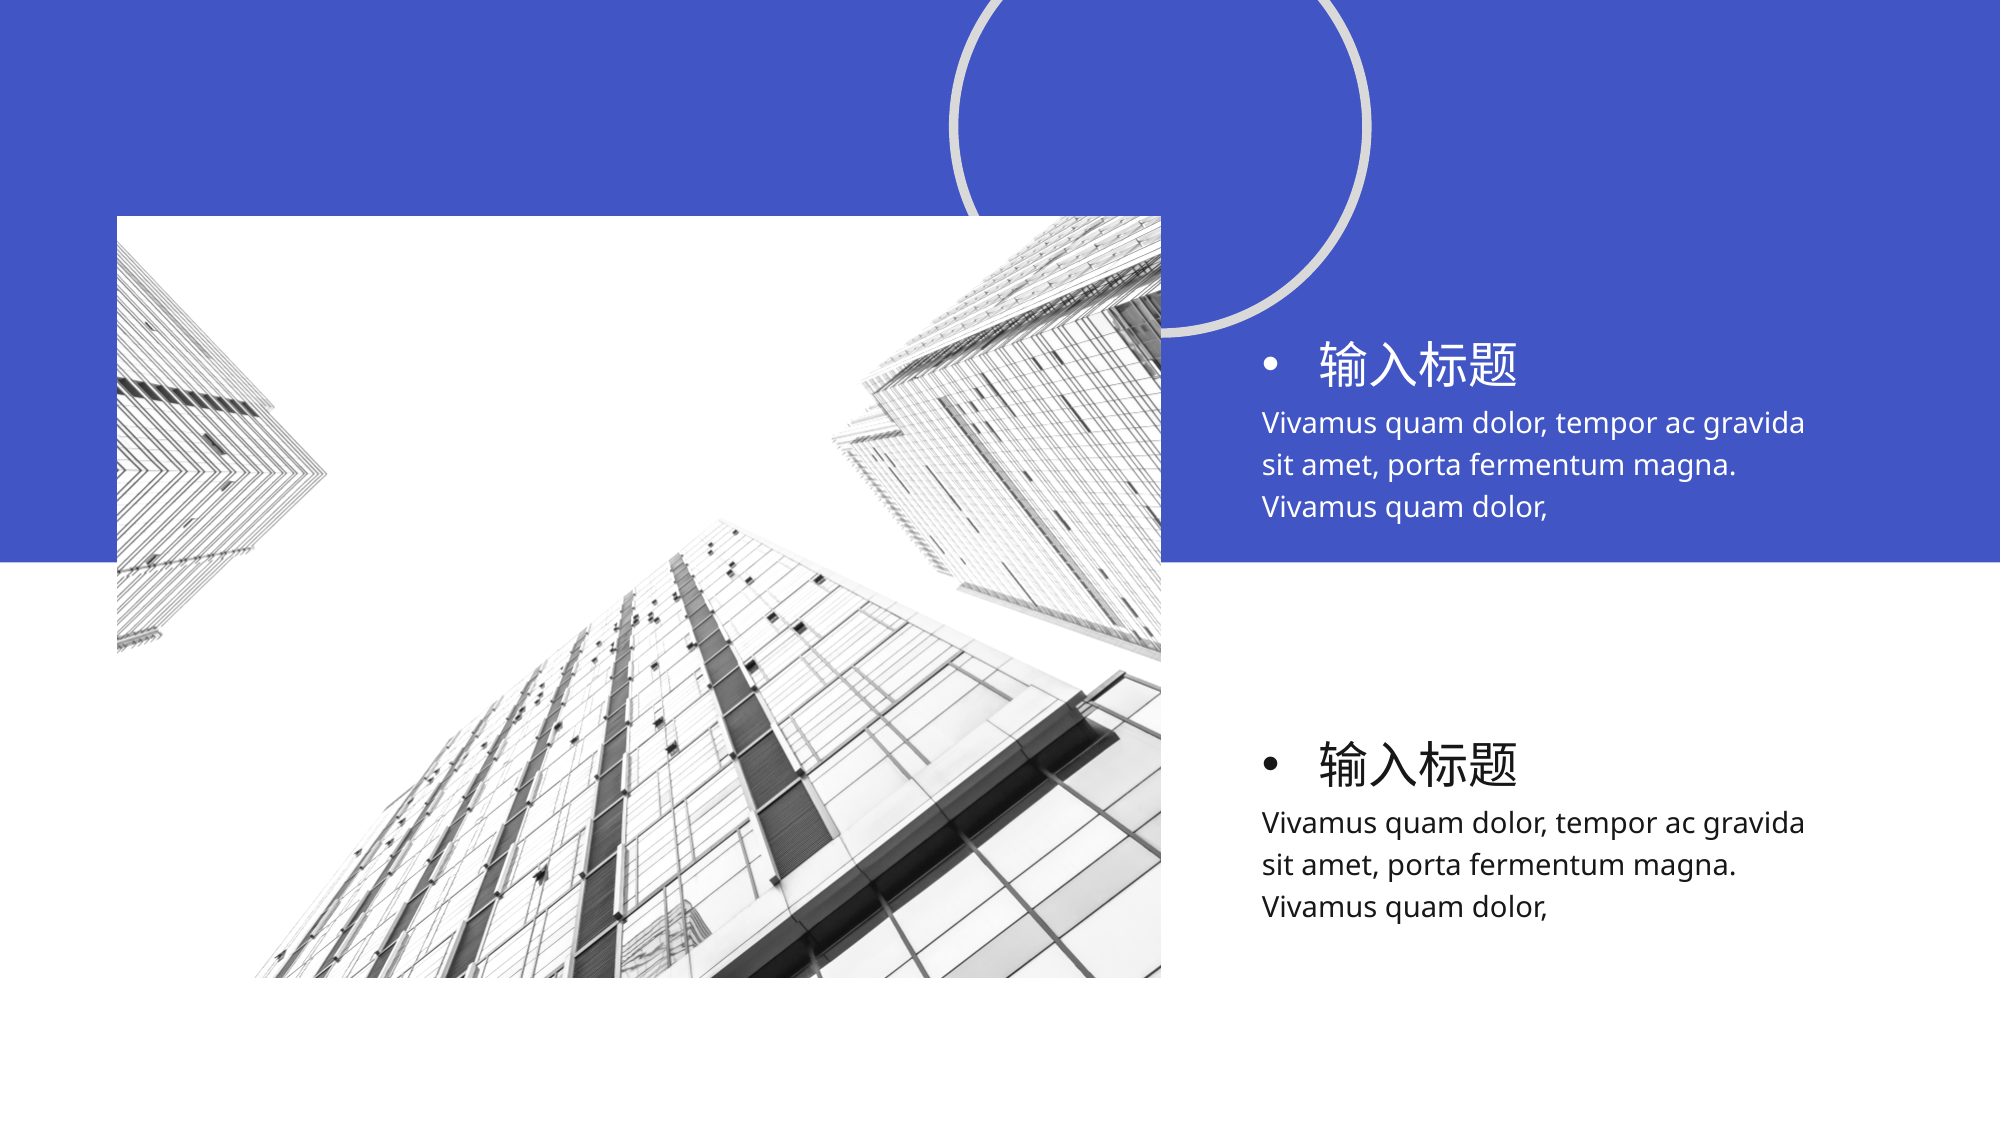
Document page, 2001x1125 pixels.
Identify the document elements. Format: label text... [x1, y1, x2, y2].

text_box [0, 0, 994, 563]
text_box 输入标题 [1247, 713, 1855, 789]
text_box [1161, 0, 2000, 563]
text_box Vivamus quam dolor, tempor ac gravida sit amet, porta fermentum magna. Vivamus quam dolor, [1247, 390, 1855, 531]
text_box Vivamus quam dolor, tempor ac gravida sit amet, porta fermentum magna. Vivamus quam dolor, [1247, 789, 1855, 931]
text_box [952, 0, 1368, 335]
picture [117, 216, 1161, 978]
text_box 输入标题 [1247, 314, 1855, 390]
